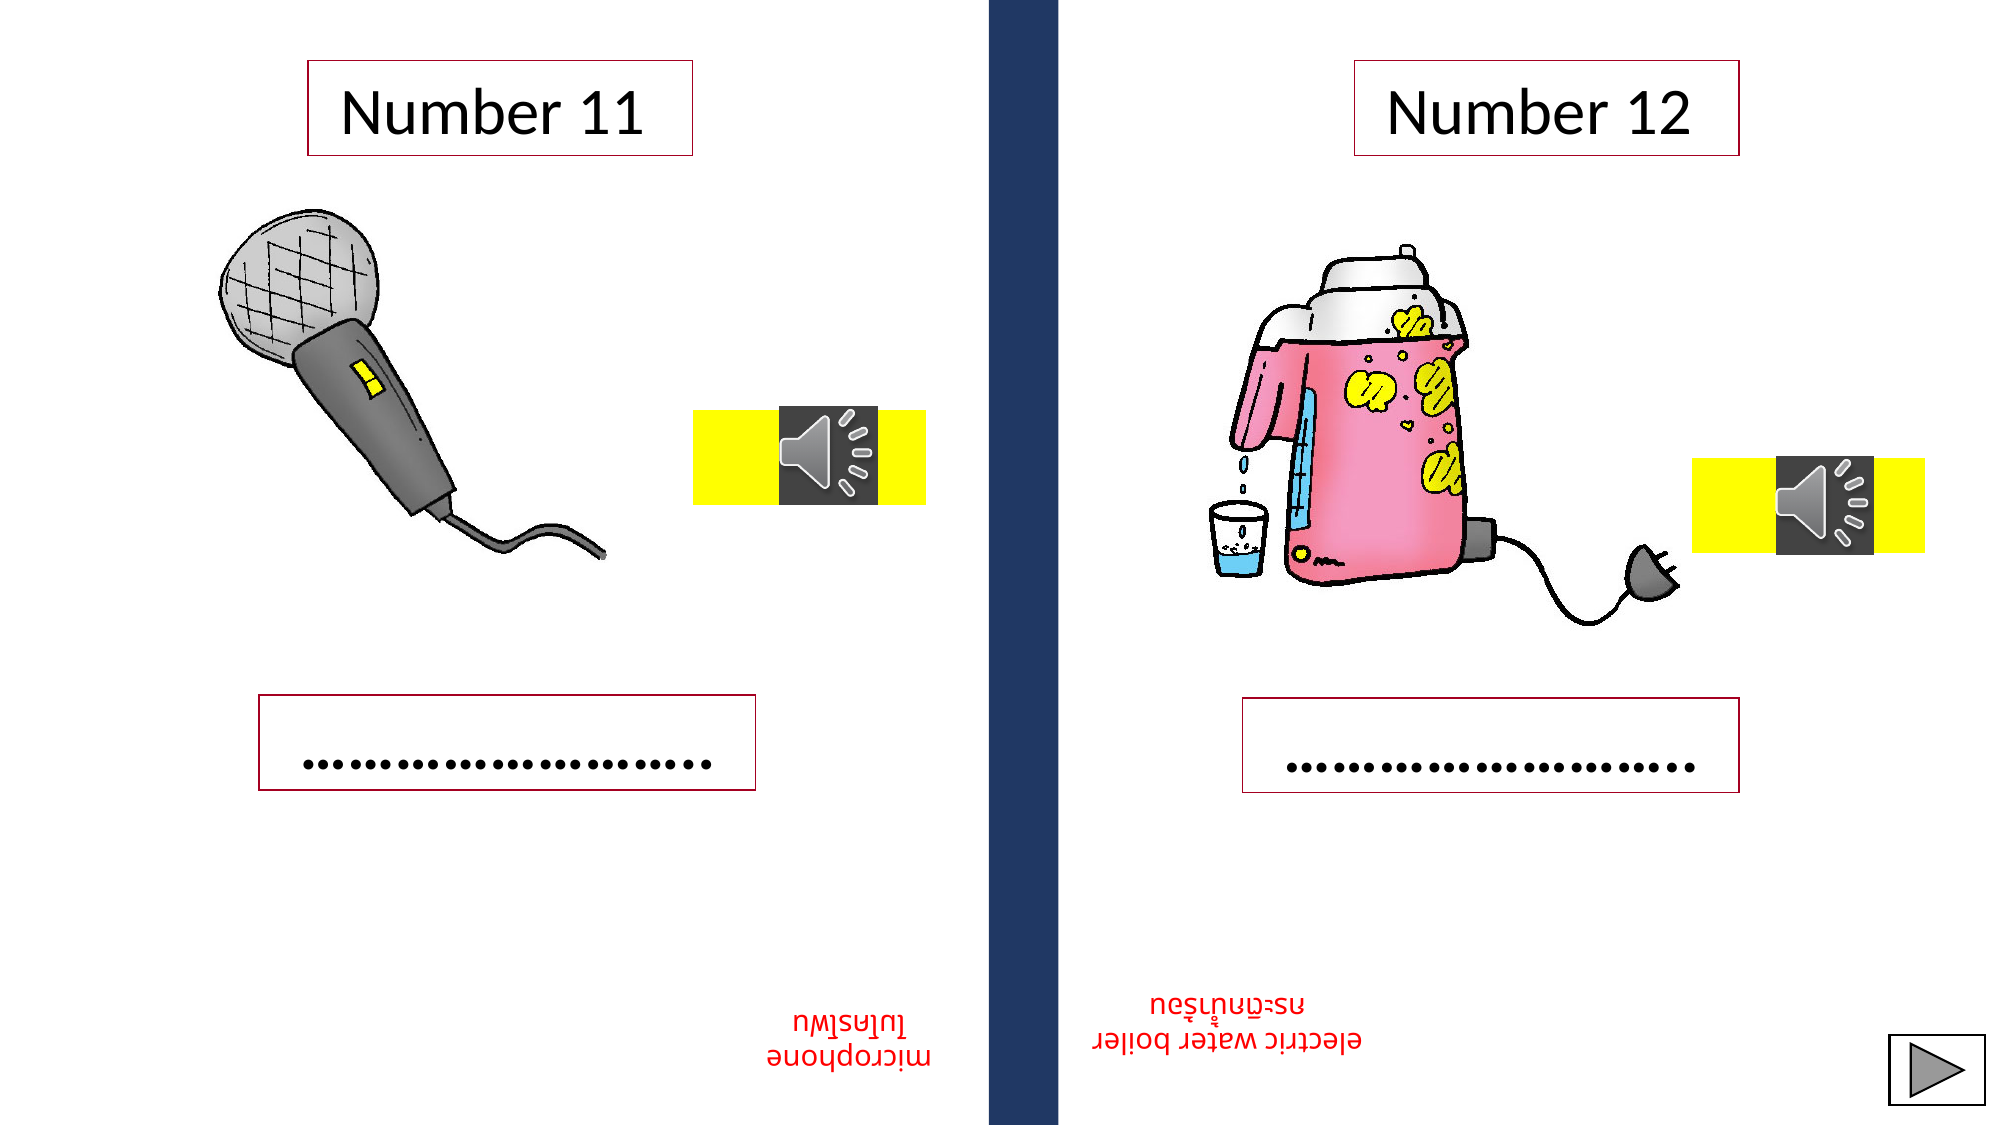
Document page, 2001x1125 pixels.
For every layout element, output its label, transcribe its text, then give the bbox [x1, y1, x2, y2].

picture [1175, 215, 1692, 639]
table_header [1875, 458, 1925, 553]
table_header [1692, 458, 1774, 553]
picture [190, 201, 625, 563]
text_box microphone ไมโครโฟน [724, 1002, 974, 1087]
table_header [879, 410, 926, 505]
text_box …………………….. [1242, 697, 1739, 793]
picture [1774, 455, 1875, 556]
text_box electric water boiler กระติกน้ำร้อน [1069, 985, 1385, 1071]
text_box [1888, 1034, 1986, 1106]
picture [778, 405, 879, 506]
text_box …………………….. [259, 695, 756, 790]
text_box Number 12 [1354, 60, 1739, 156]
table_header [693, 410, 778, 505]
text_box Number 11 [308, 60, 693, 156]
text_box [988, 0, 1059, 1125]
